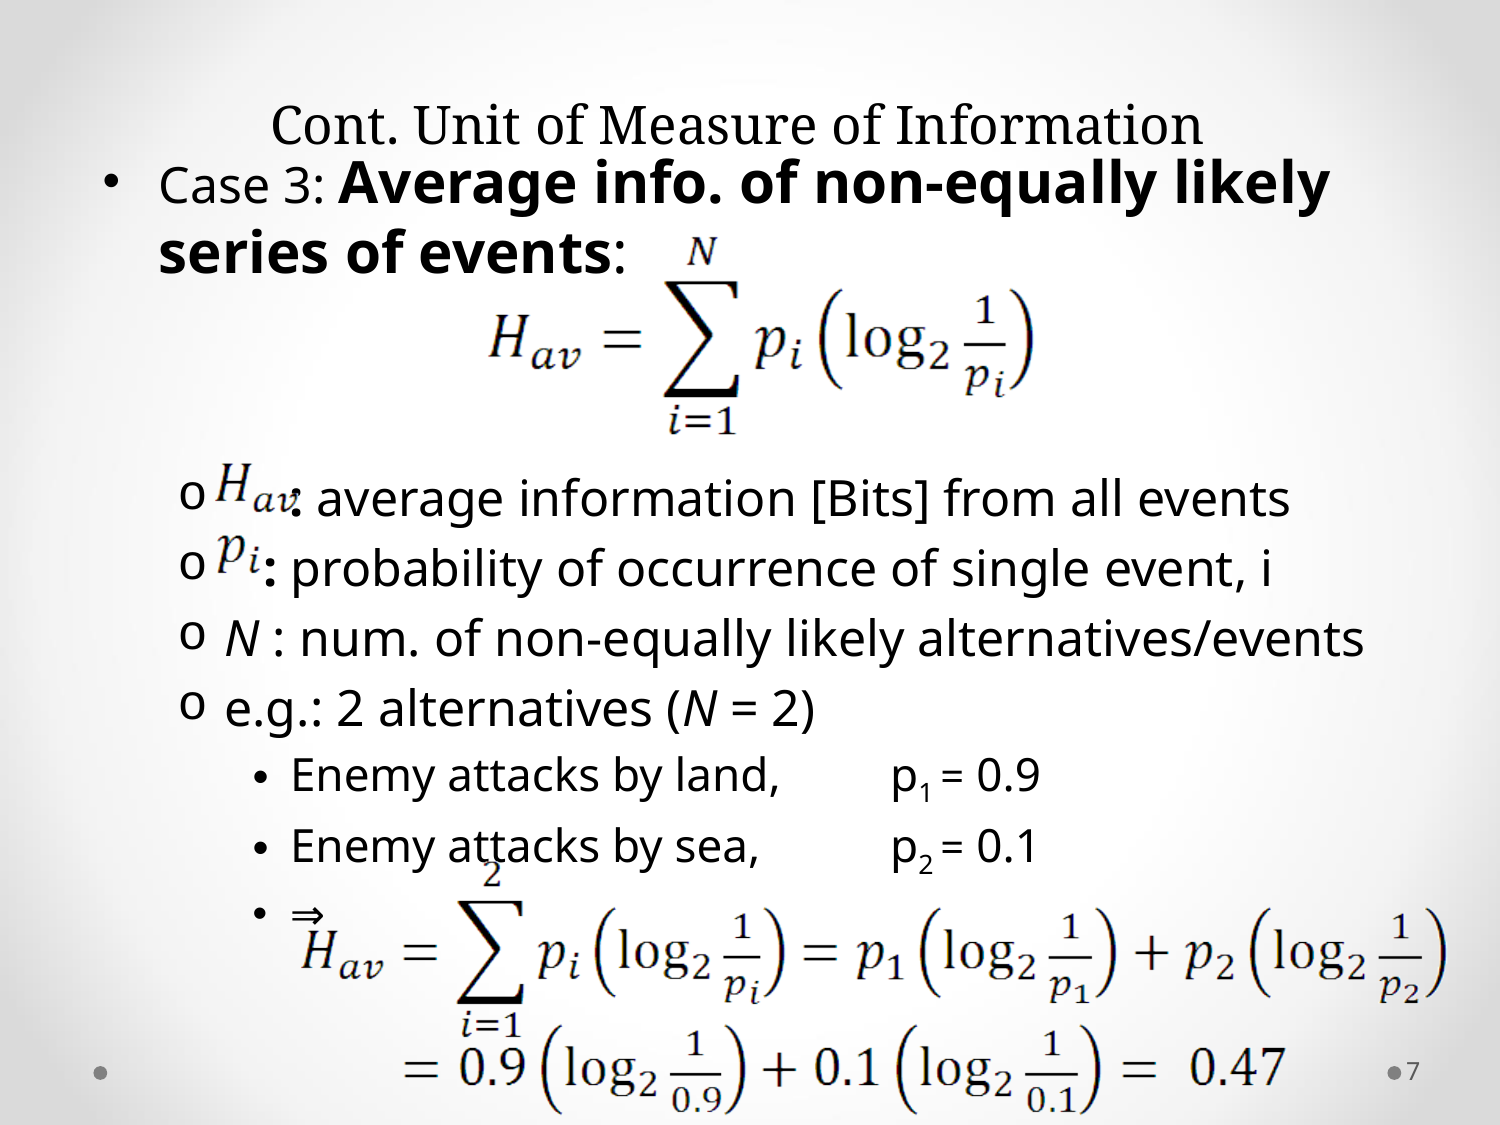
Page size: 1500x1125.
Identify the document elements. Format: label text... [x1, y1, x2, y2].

picture [0, 1, 1500, 1125]
list Case 3: Average info. of non-equally likely series of events: : average information [Bits] from all events : probability of occurrence of single event, i N : num. of non-equally likely alternatives/events e.g.: 2 alternatives (N = 2) Enemy attacks by land, p1 = 0.9 Enemy attacks by sea, p2 = 0.1 ⇒ [87, 137, 1438, 1113]
slide_number 7 [1401, 1042, 1494, 1103]
title Cont. Unit of Measure of Information [62, 62, 1413, 163]
